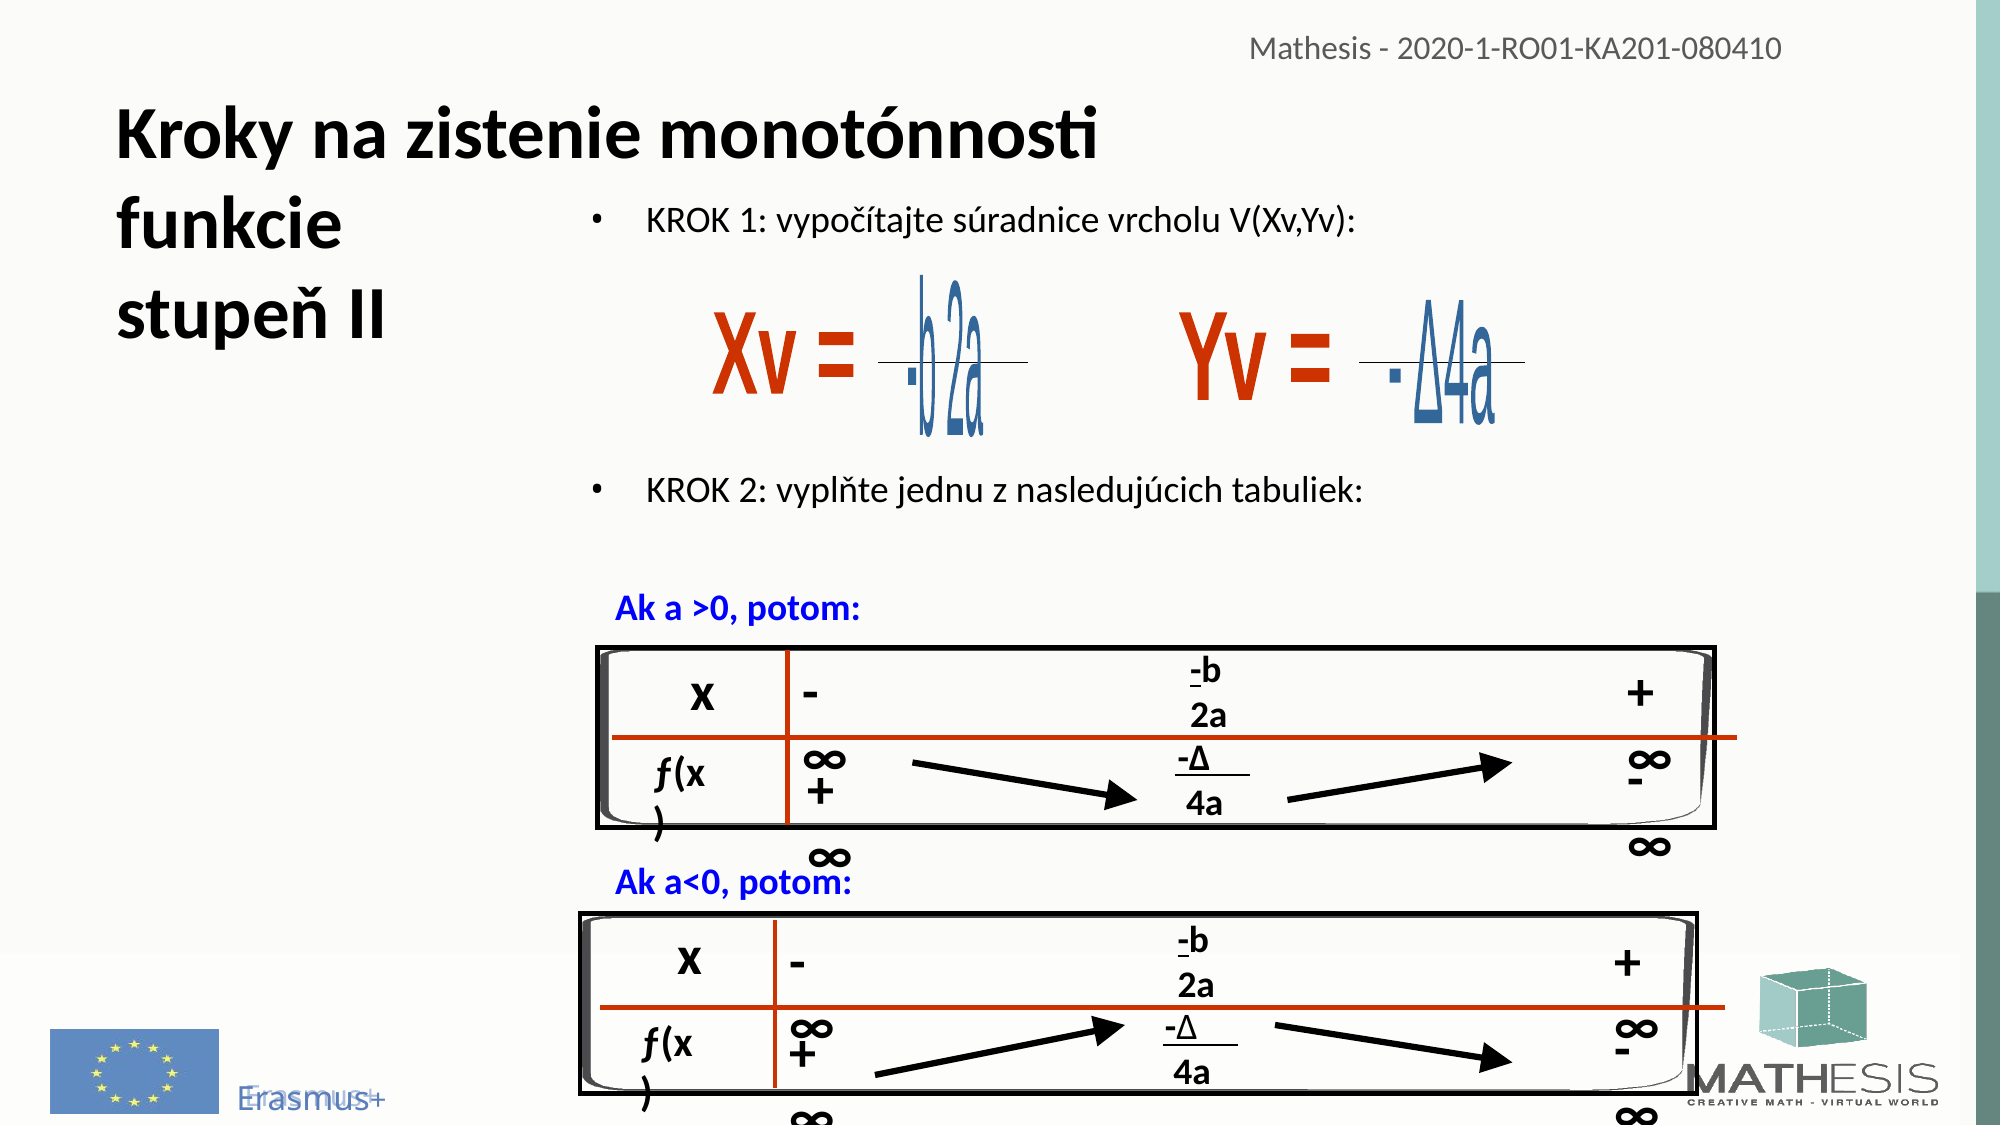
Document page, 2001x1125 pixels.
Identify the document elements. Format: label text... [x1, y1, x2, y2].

picture [581, 915, 1695, 1092]
text_box KROK 1: vypočítajte súradnice vrcholu V(Xv,Yv): KROK 2: vyplňte jednu z nasledujúcich tabuliek: [574, 187, 1778, 584]
text_box -b 2a [1162, 907, 1248, 914]
text_box Δ>0 [1976, 0, 2000, 1125]
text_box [1287, 762, 1513, 801]
text_box Ak a >0, potom: [600, 575, 948, 636]
picture [1275, 1008, 1695, 1092]
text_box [1149, 994, 1275, 1101]
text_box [912, 762, 1138, 801]
text_box Ak a<0, potom: [600, 849, 938, 911]
text_box Δ>0 [50, 1029, 219, 1114]
picture [599, 649, 787, 826]
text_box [874, 1024, 1126, 1076]
text_box Δ>0 [1664, 928, 1961, 1125]
picture [788, 649, 1713, 737]
text_box -b 2a [1174, 637, 1261, 648]
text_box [712, 274, 1526, 438]
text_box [1162, 724, 1287, 831]
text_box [1274, 1024, 1513, 1063]
picture [788, 739, 1162, 826]
picture [1287, 739, 1713, 826]
text_box Kroky na zistenie monotónnosti funkcie stupeň II [101, 100, 1265, 338]
